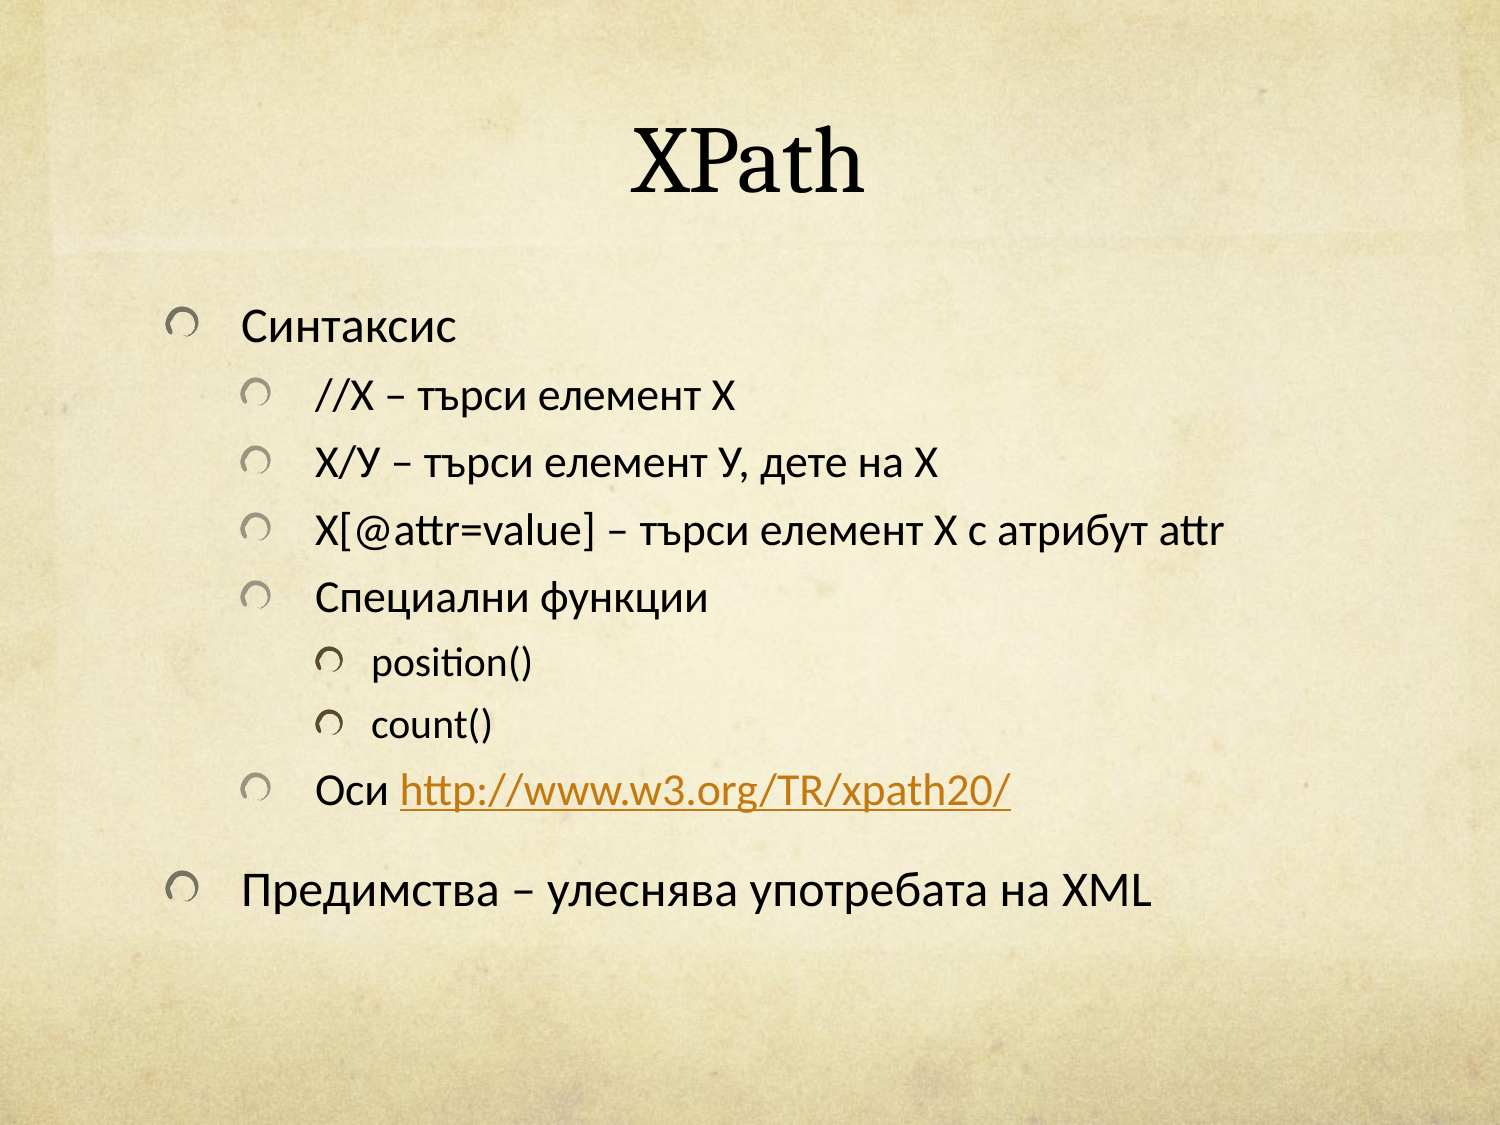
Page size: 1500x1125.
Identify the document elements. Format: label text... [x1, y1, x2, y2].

picture [0, 0, 1500, 1125]
list Синтаксис //Х – търси елемент Х Х/У – търси елемент У, дете на Х Х[@attr=value] – търси елемент Х с атрибут attr Специални функции position() count() Оси http://www.w3.org/TR/xpath20/ Предимства – улеснява употребата на XML [150, 284, 1350, 950]
title XPath [150, 82, 1350, 225]
